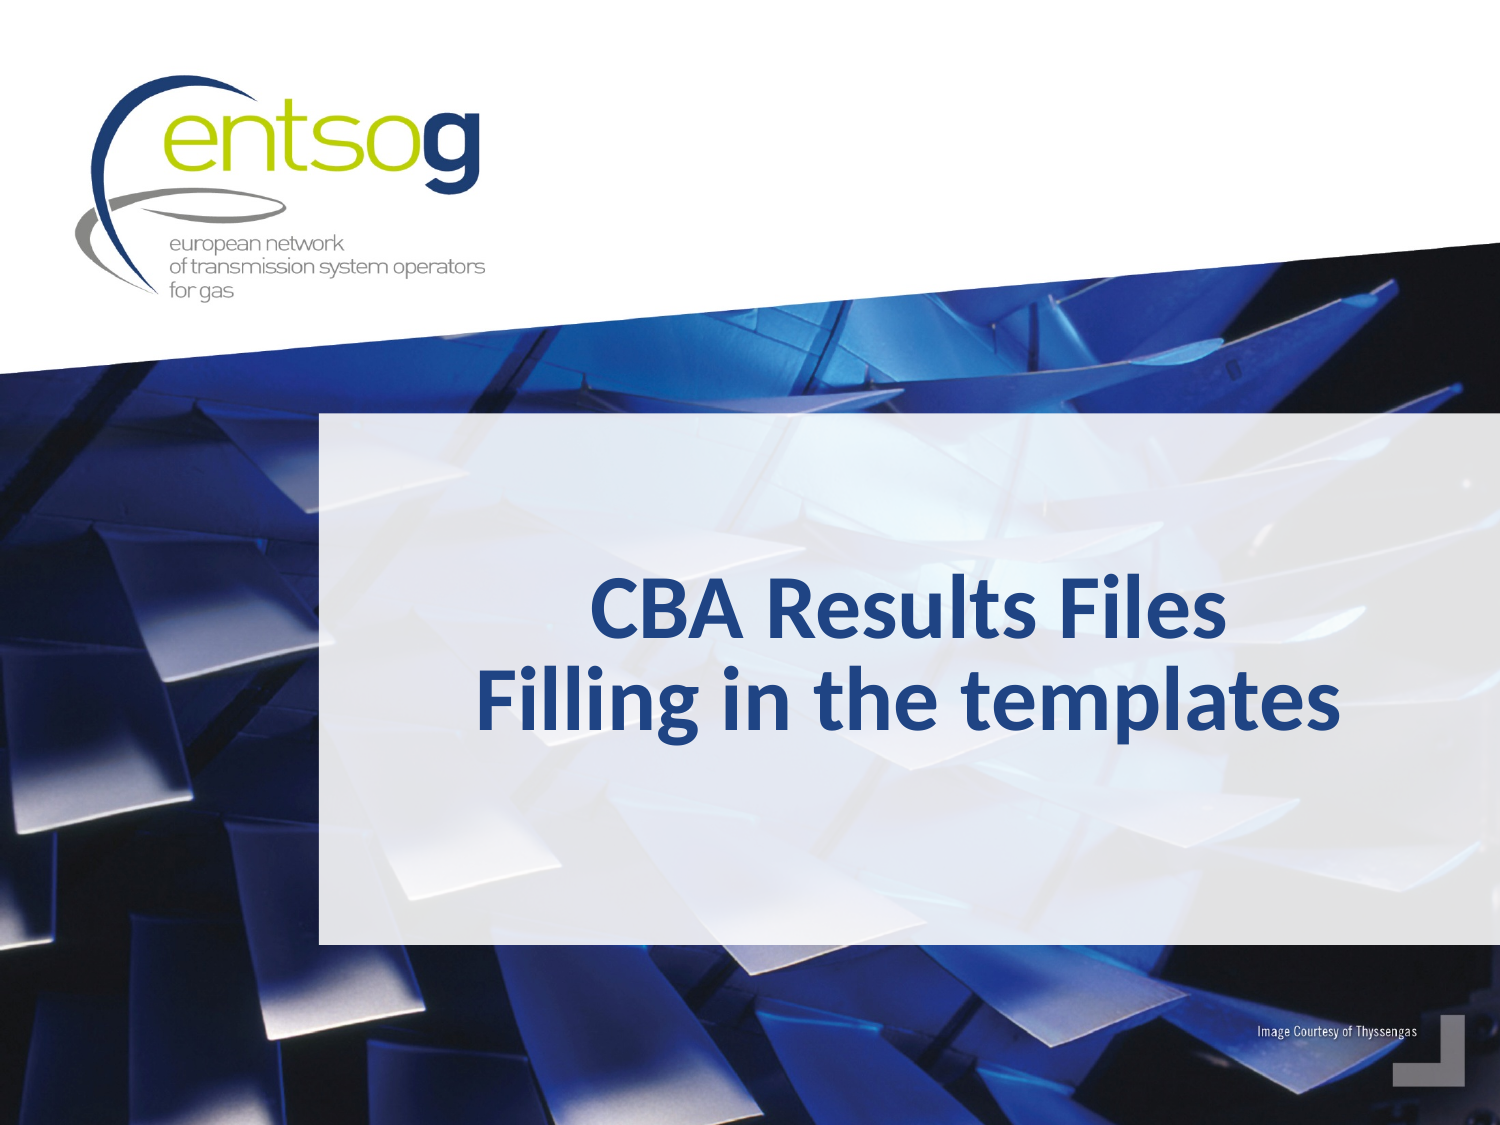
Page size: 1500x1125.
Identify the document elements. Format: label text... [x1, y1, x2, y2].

title CBA Results Files Filling in the templates [318, 562, 1500, 780]
picture [0, 0, 1500, 1125]
